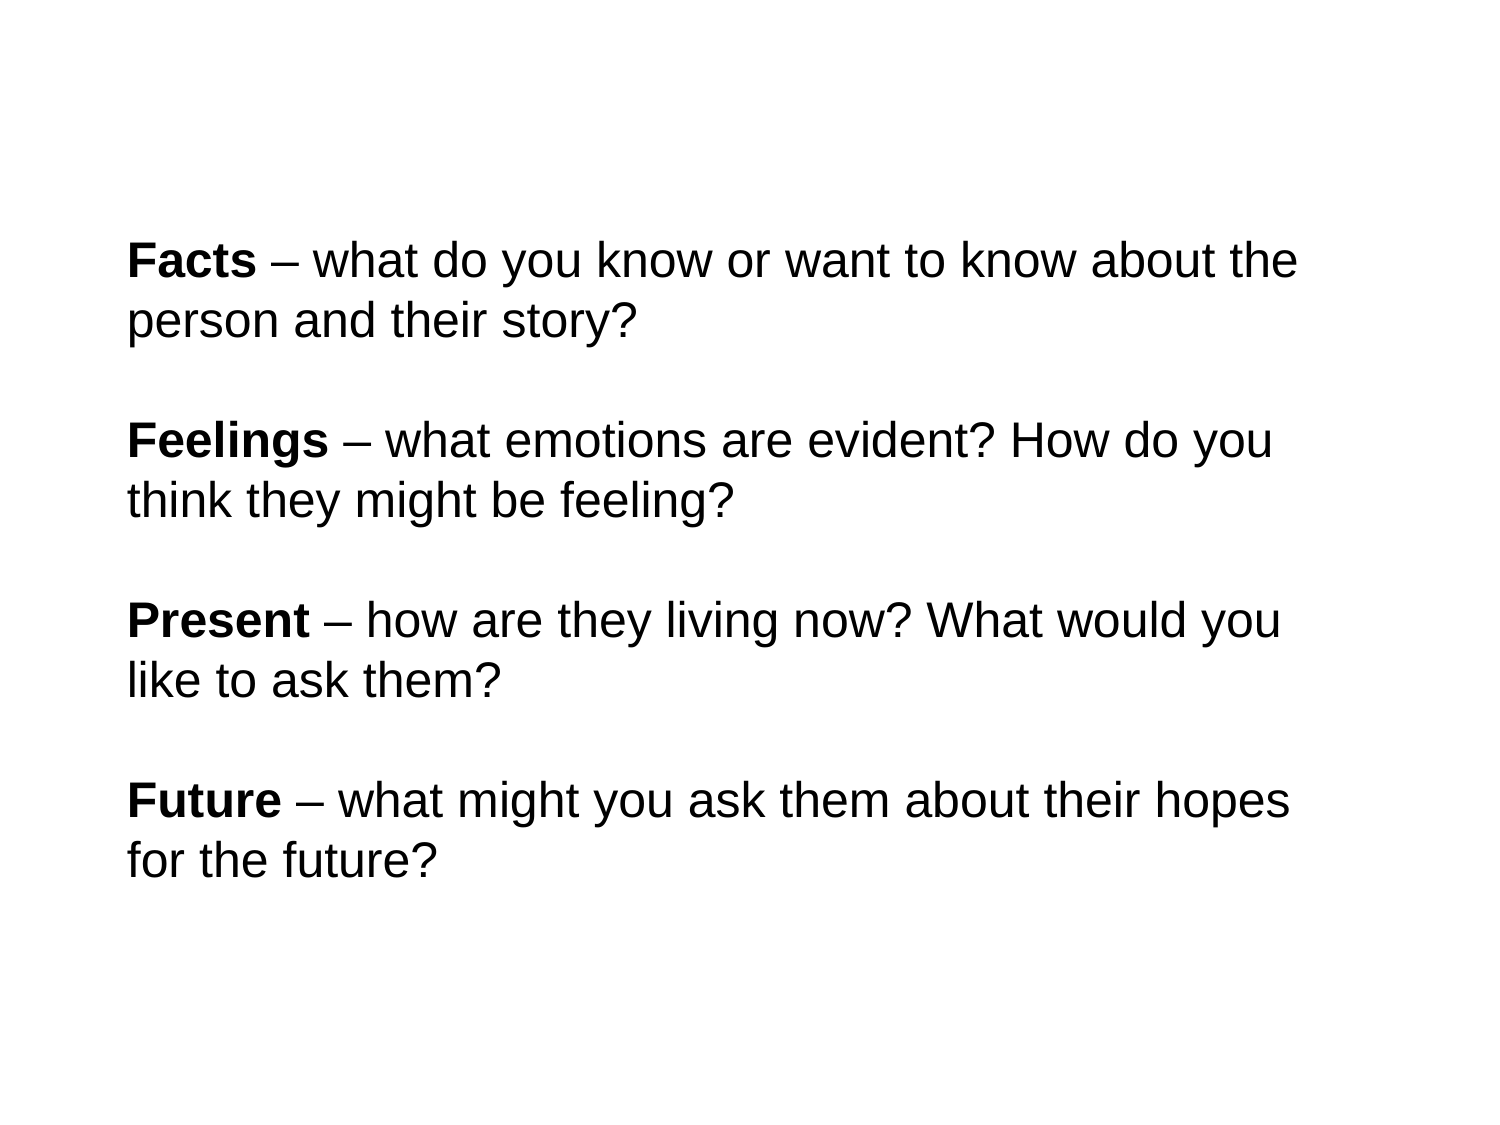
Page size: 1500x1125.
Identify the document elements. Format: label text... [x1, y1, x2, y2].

text_box Facts – what do you know or want to know about the person and their story? Feelings – what emotions are evident? How do you think they might be feeling? Present – how are they living now? What would you like to ask them? Future – what might you ask them about their hopes for the future? [112, 219, 1353, 895]
